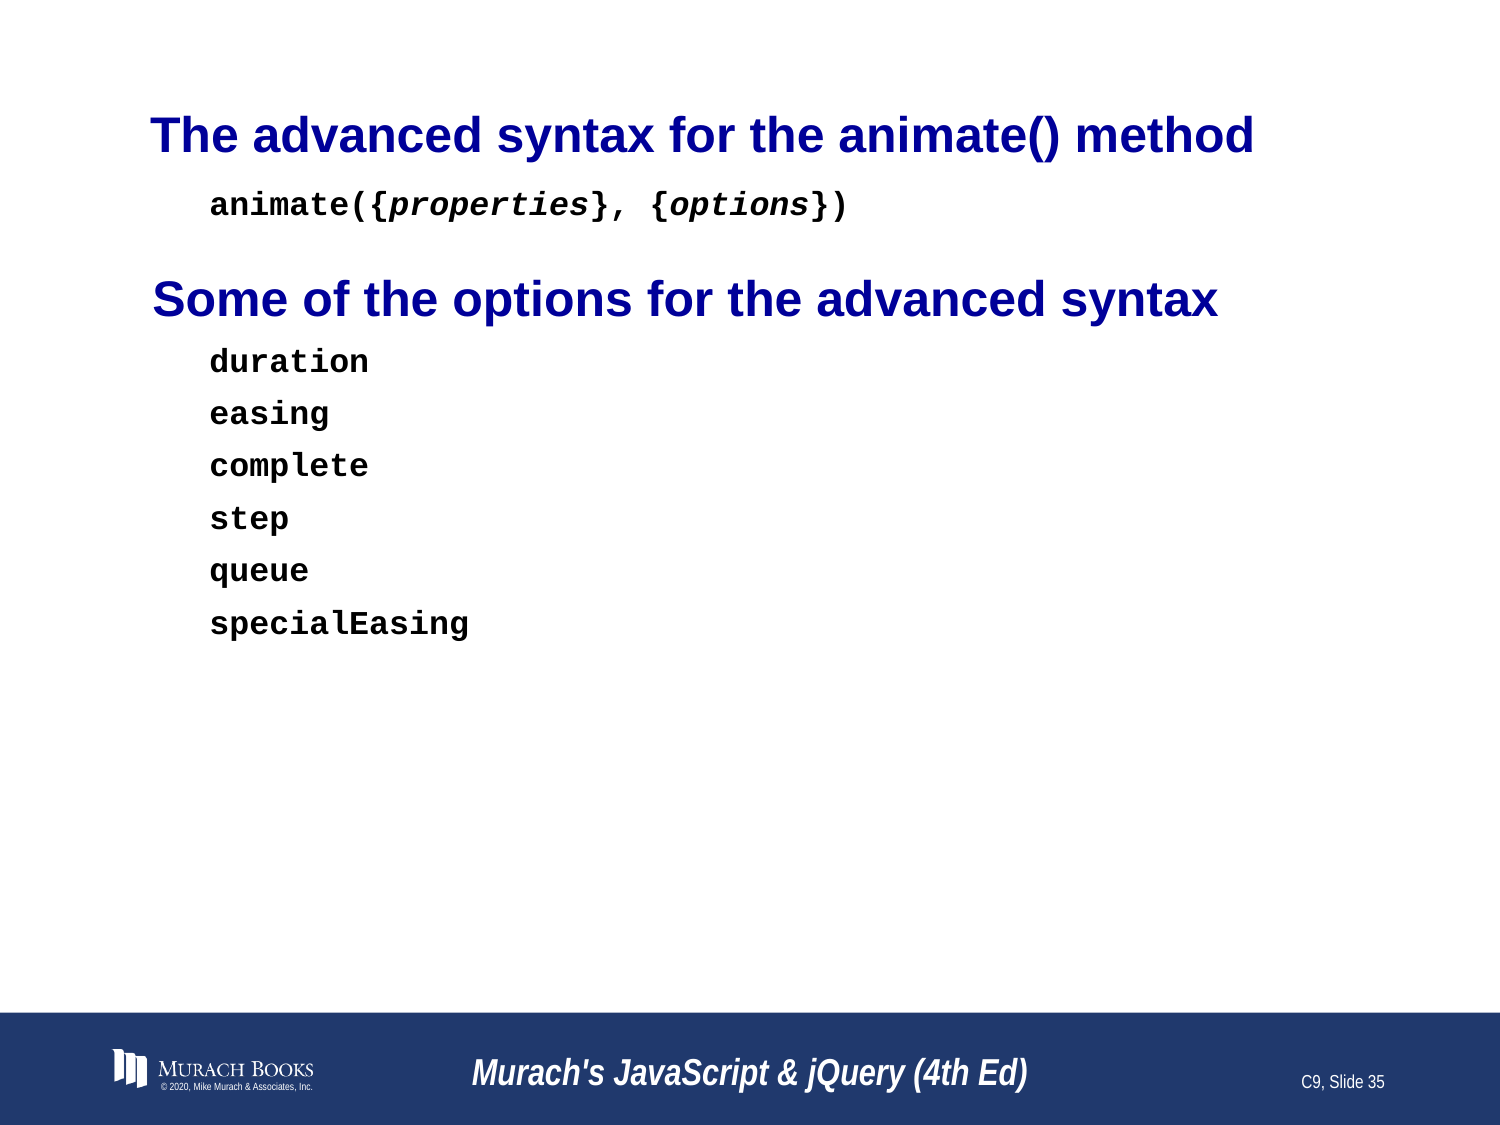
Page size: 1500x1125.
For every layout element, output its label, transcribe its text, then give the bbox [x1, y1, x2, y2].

slide_number C9, Slide 35 [1087, 1025, 1400, 1100]
footer © 2020, Mike Murach & Associates, Inc. [12, 1025, 463, 1100]
list animate({properties}, {options}) Some of the options for the advanced syntax duration easing complete step queue specialEasing [137, 174, 1350, 975]
slide_number Murach's JavaScript & jQuery (4th Ed) [463, 1025, 1050, 1100]
title The advanced syntax for the animate() method [150, 102, 1350, 164]
